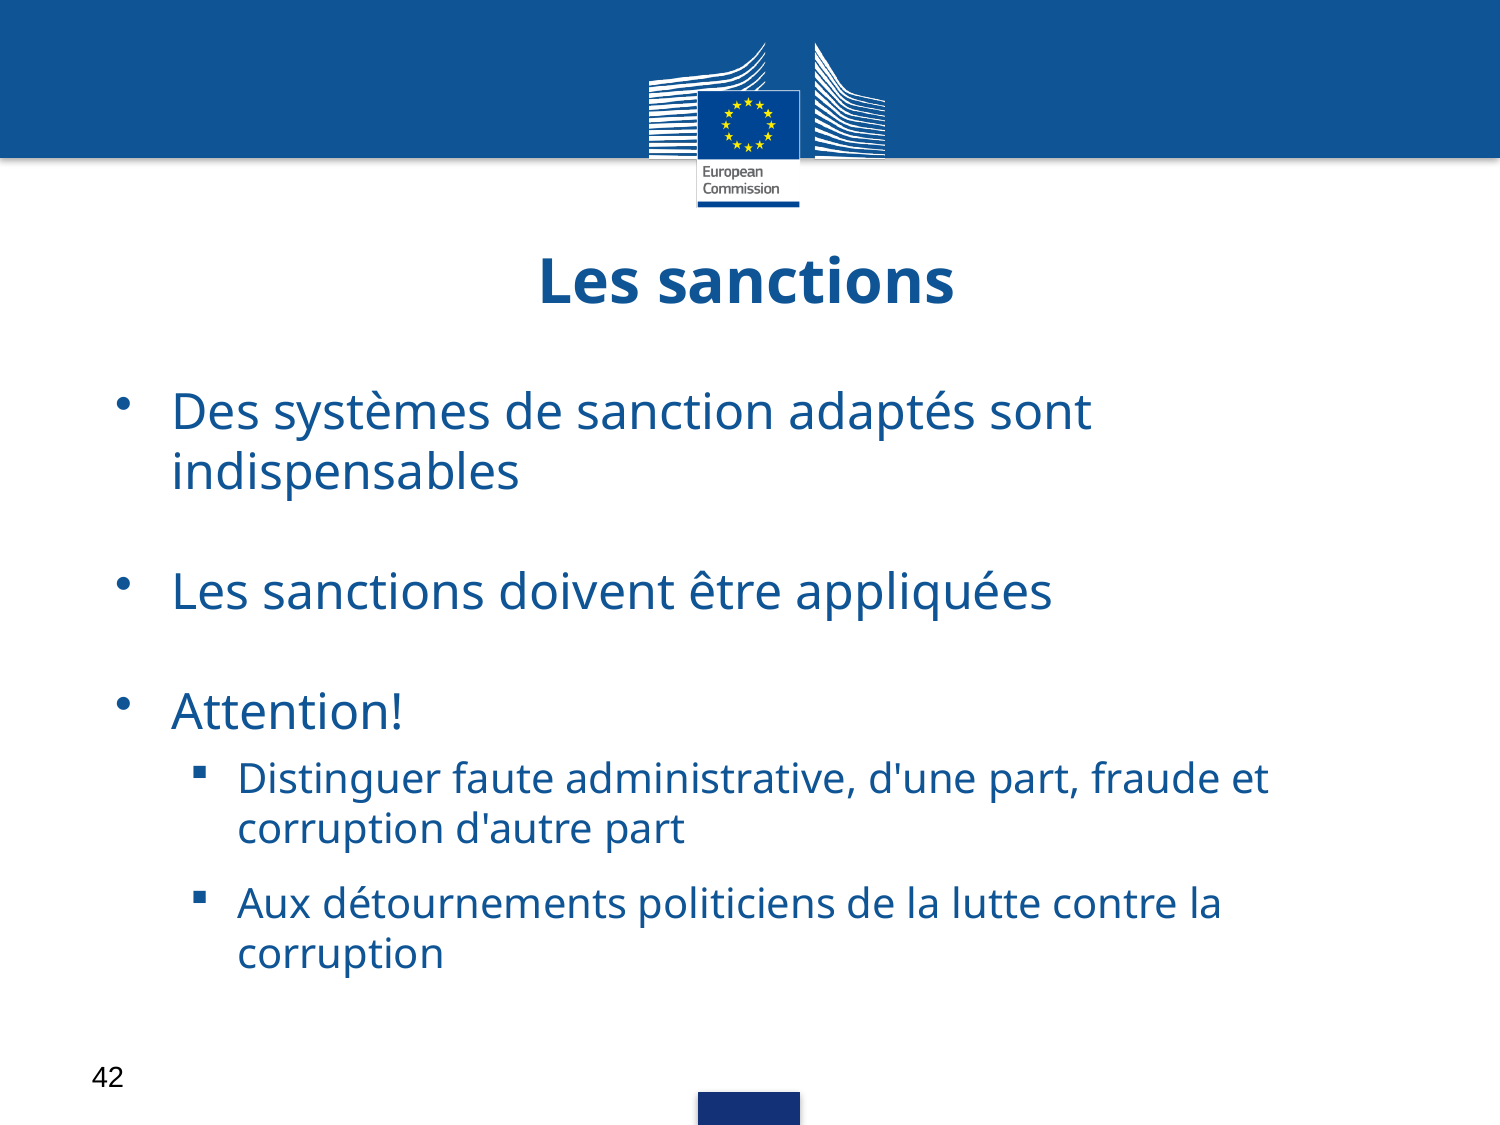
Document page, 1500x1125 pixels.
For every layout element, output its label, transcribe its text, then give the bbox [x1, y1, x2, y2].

list Des systèmes de sanction adaptés sont indispensables Les sanctions doivent être appliquées Attention! Distinguer faute administrative, d'une part, fraude et corruption d'autre part Aux détournements politiciens de la lutte contre la corruption [100, 371, 1451, 964]
title Les sanctions [78, 184, 1357, 373]
slide_number 42 [76, 1022, 553, 1102]
picture [649, 42, 885, 184]
